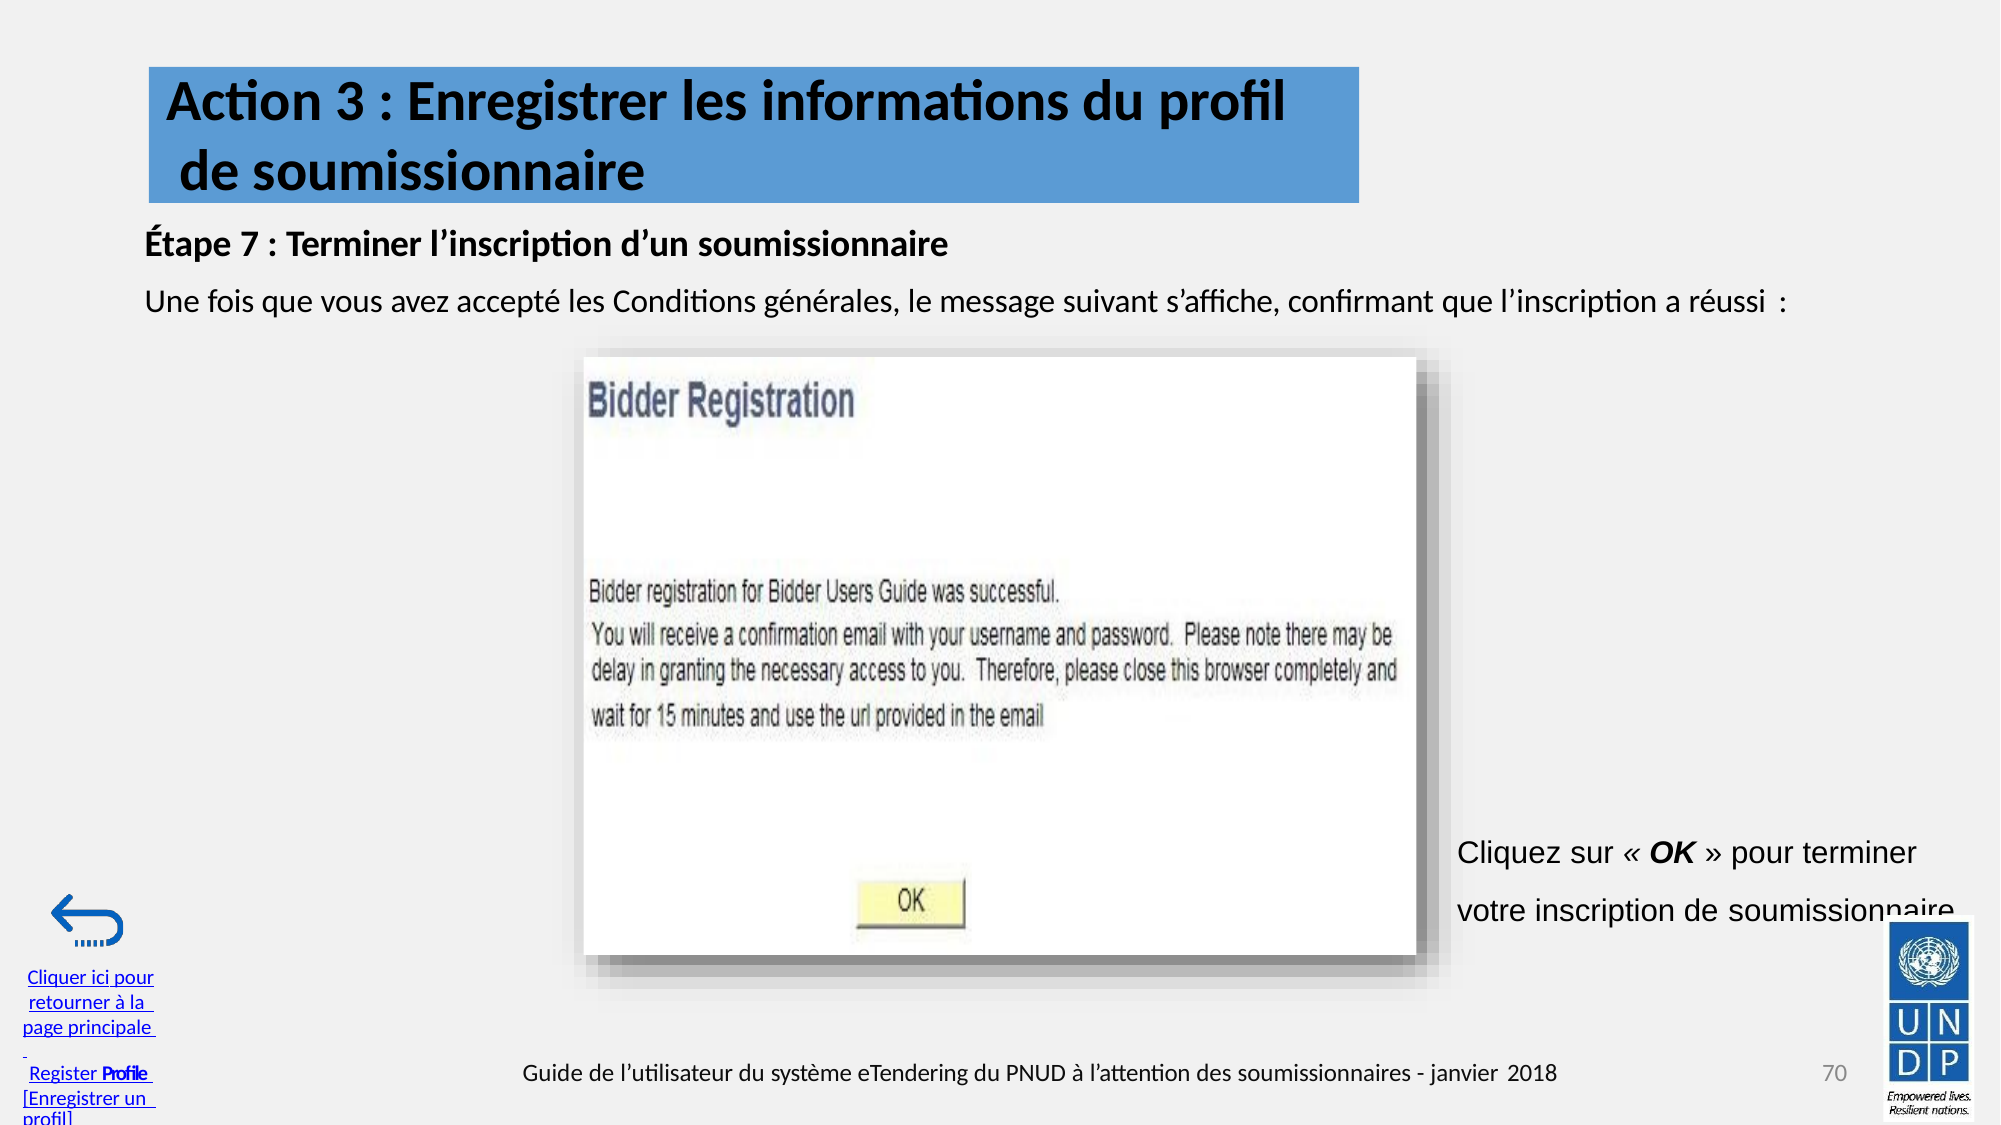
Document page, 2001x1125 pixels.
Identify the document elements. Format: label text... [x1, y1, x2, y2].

text_box [583, 357, 1417, 955]
text_box [1299, 66, 1360, 203]
text_box Étape 7 : Terminer l’inscription d’un soumissionnaire Une fois que vous avez accepté les Conditions générales, le message suivant s’affiche, confirmant que l’inscription a réussi : [142, 219, 1807, 320]
text_box [551, 325, 1475, 1013]
text_box [1883, 915, 1975, 1122]
footer Guide de l’utilisateur du système eTendering du PNUD à l’attention des soumissionnaires - janvier 2018 [520, 1060, 1566, 1125]
text_box 70 [1820, 1060, 1850, 1087]
title Action 3 : Enregistrer les informations du profil de soumissionnaire [163, 62, 1299, 251]
text_box [148, 66, 163, 203]
text_box Cliquez sur « OK » pour terminer votre inscription de soumissionnaire. [1455, 831, 1967, 929]
text_box [50, 893, 124, 947]
text_box Cliquer ici pour retourner à la page principale Register Profile [Enregistrer un profil] [22, 966, 159, 1089]
